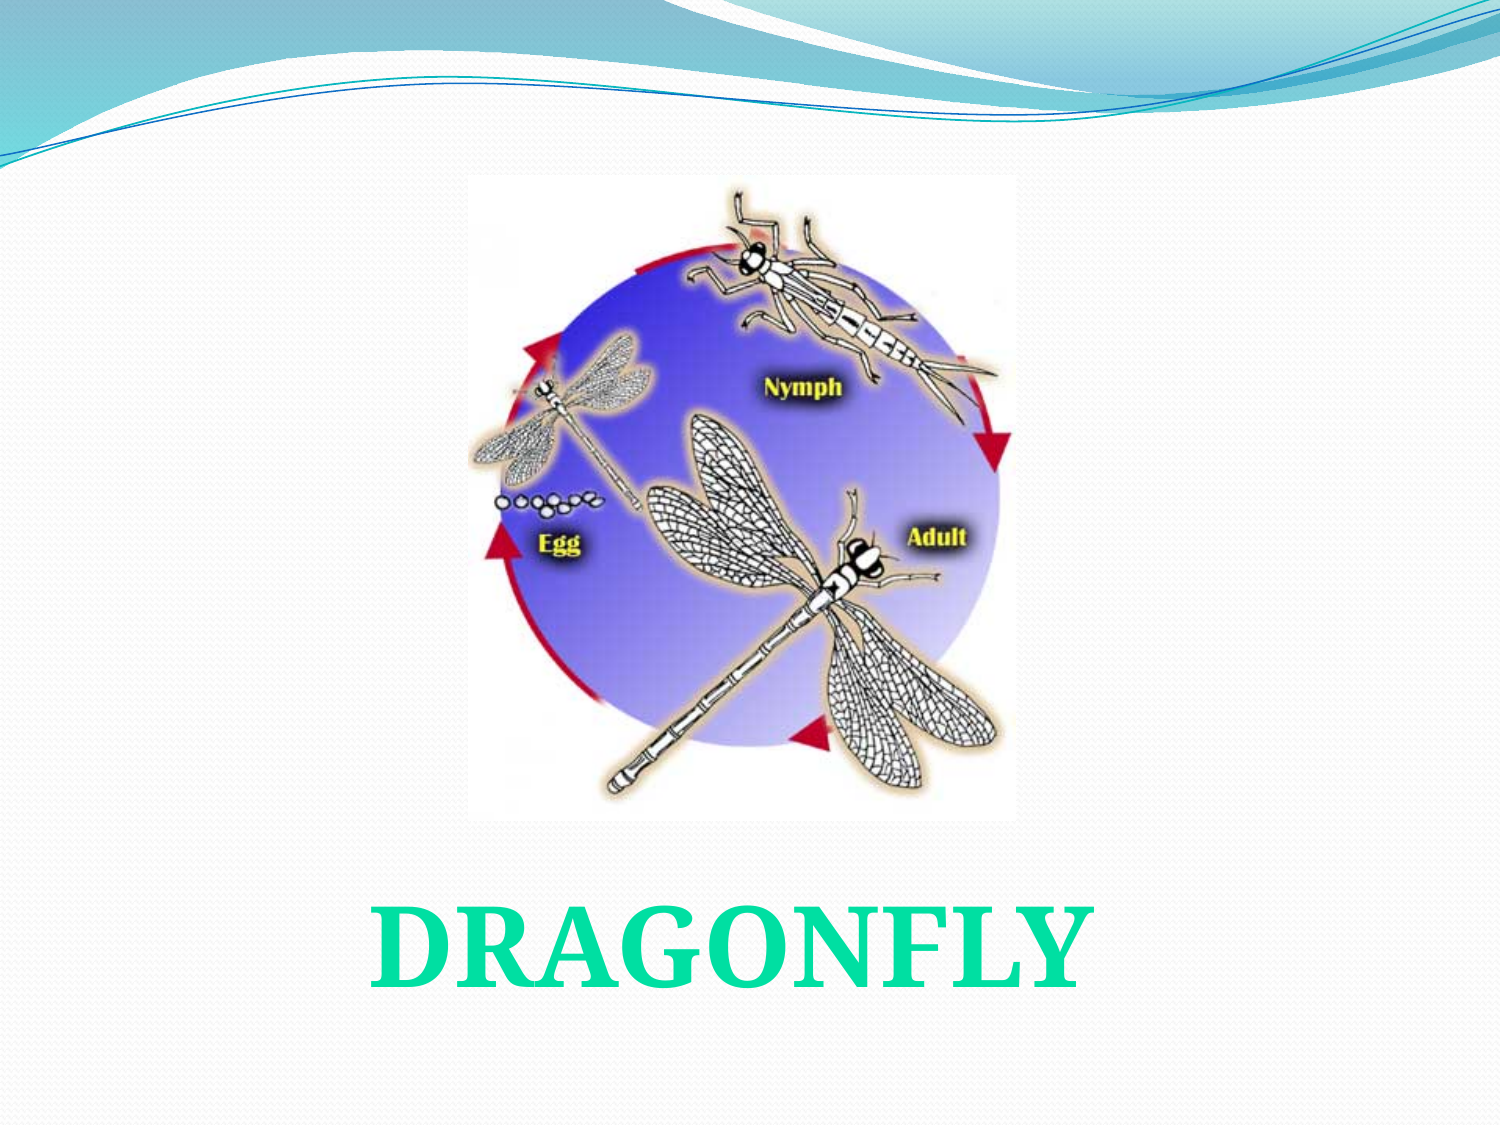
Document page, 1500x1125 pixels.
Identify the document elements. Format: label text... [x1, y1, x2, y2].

text_box dragonfly [353, 867, 1111, 1018]
picture [468, 175, 1016, 822]
